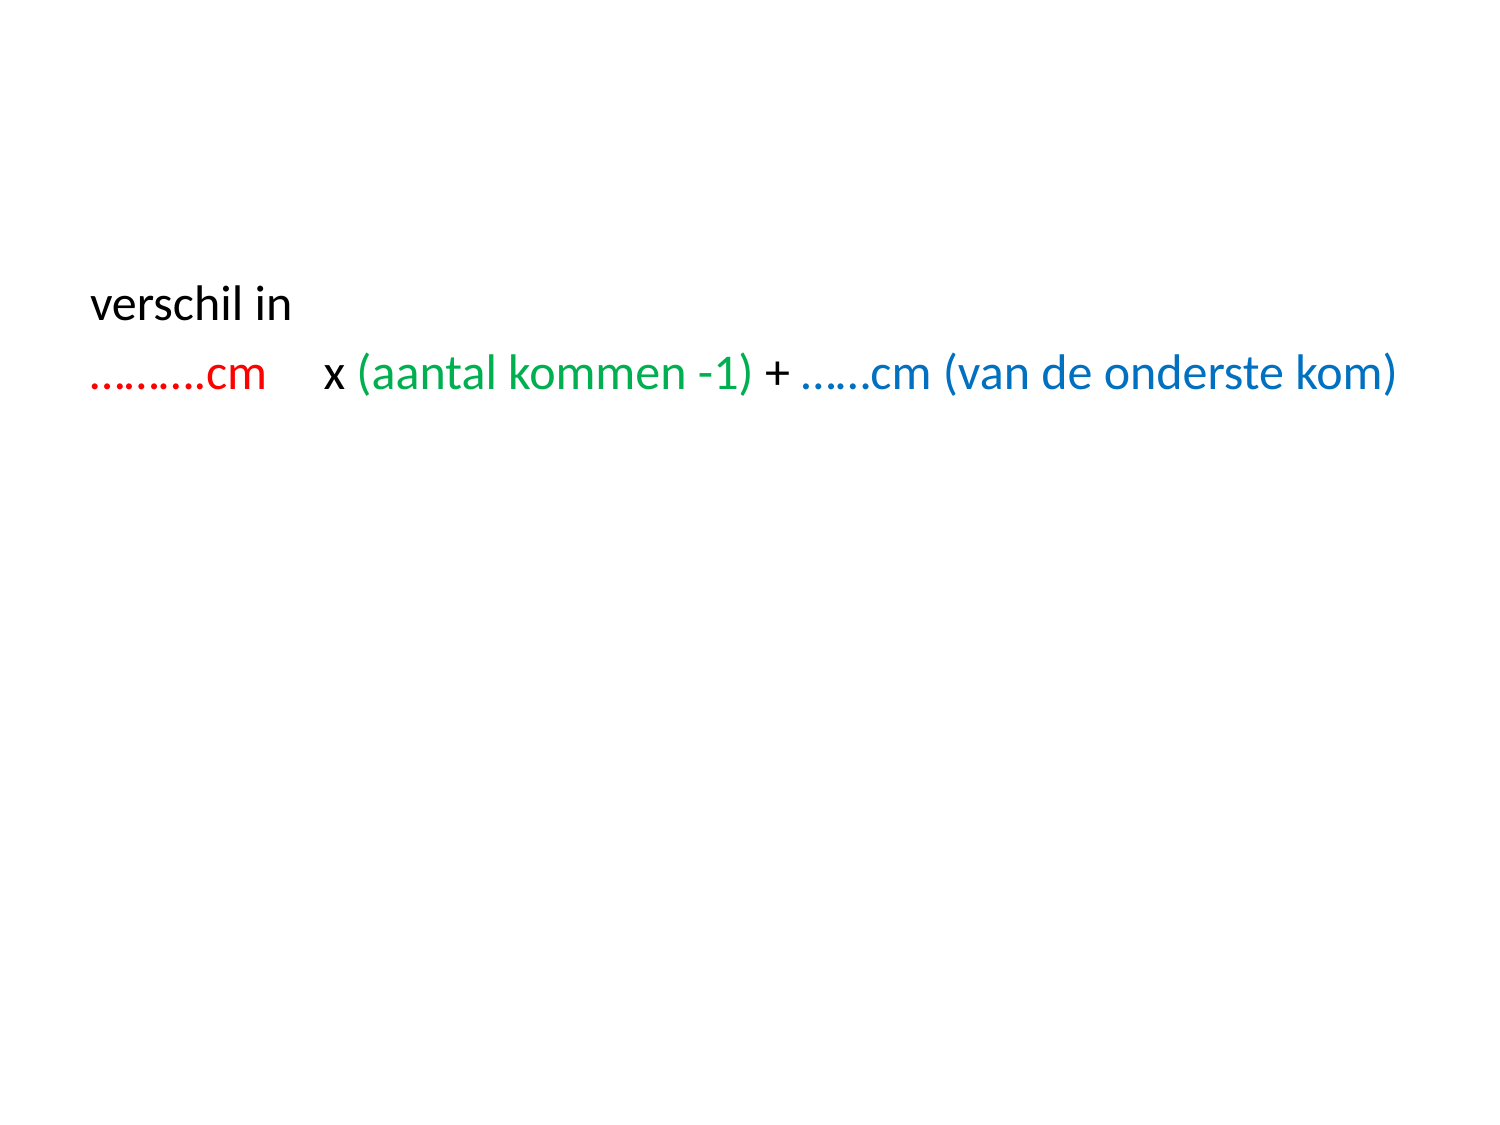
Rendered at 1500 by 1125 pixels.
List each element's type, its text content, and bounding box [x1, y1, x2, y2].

list verschil in ……….cm x (aantal kommen -1) + ……cm (van de onderste kom) [75, 262, 1425, 1005]
